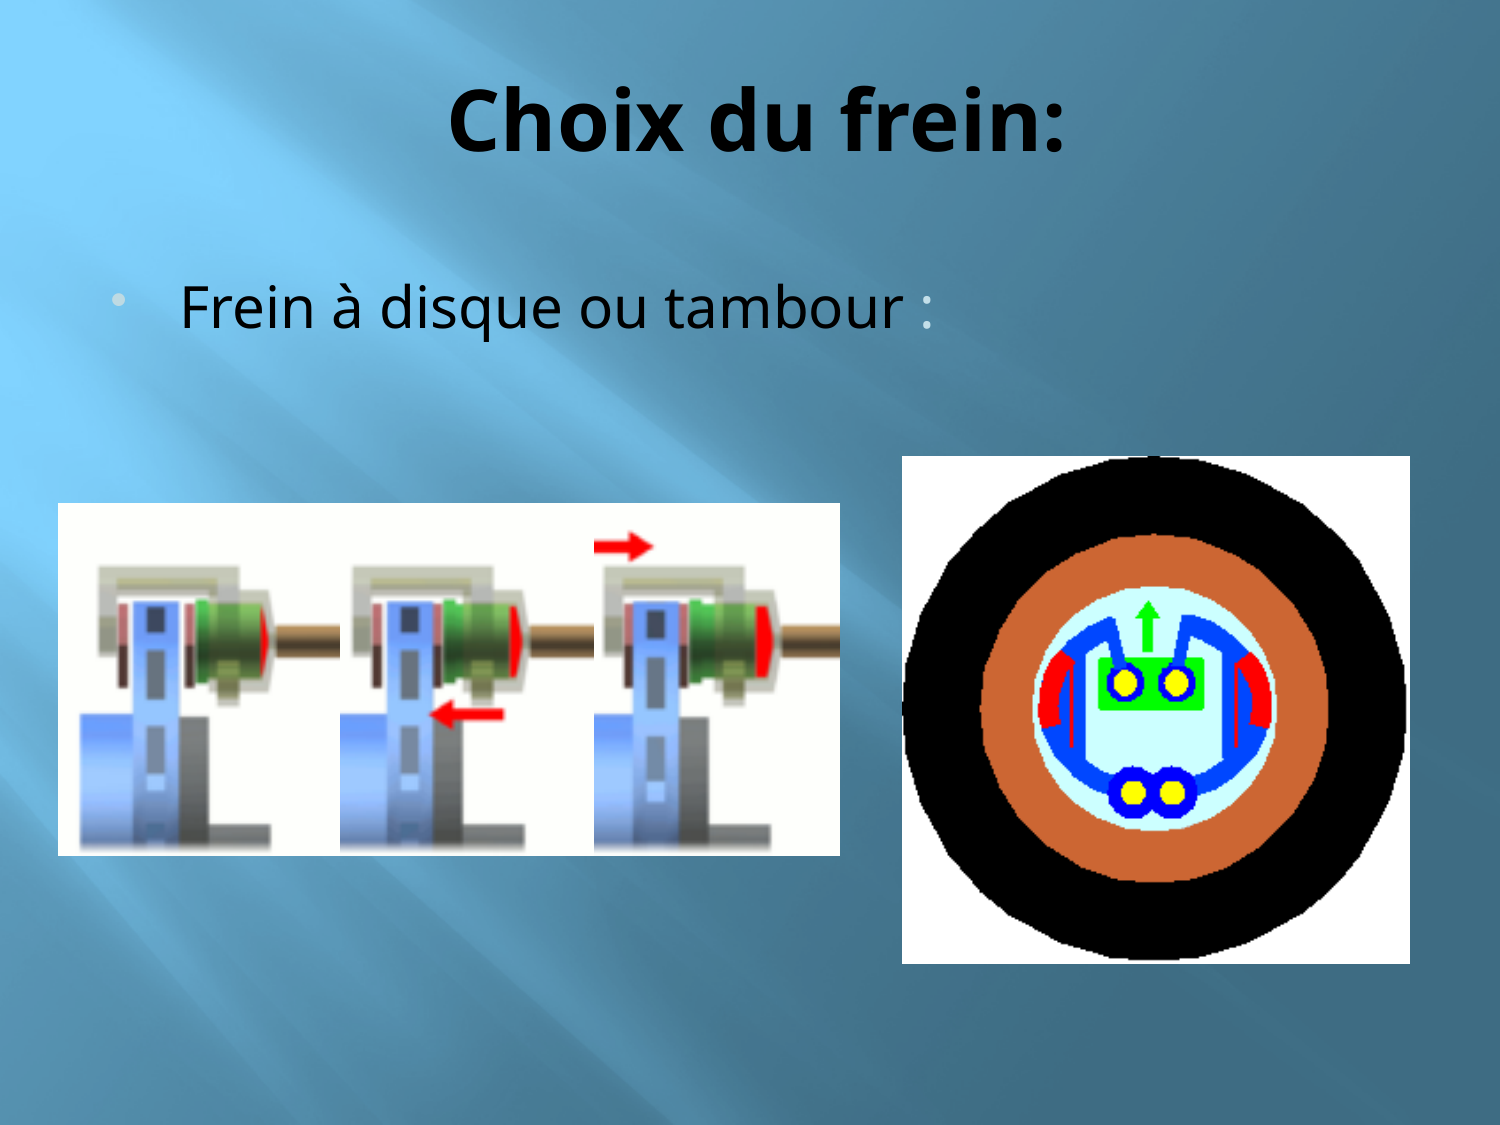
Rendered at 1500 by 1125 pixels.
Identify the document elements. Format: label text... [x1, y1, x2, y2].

list Frein à disque ou tambour : [75, 262, 1425, 364]
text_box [58, 503, 841, 856]
picture [902, 456, 1410, 965]
title Choix du frein: [82, 23, 1432, 211]
